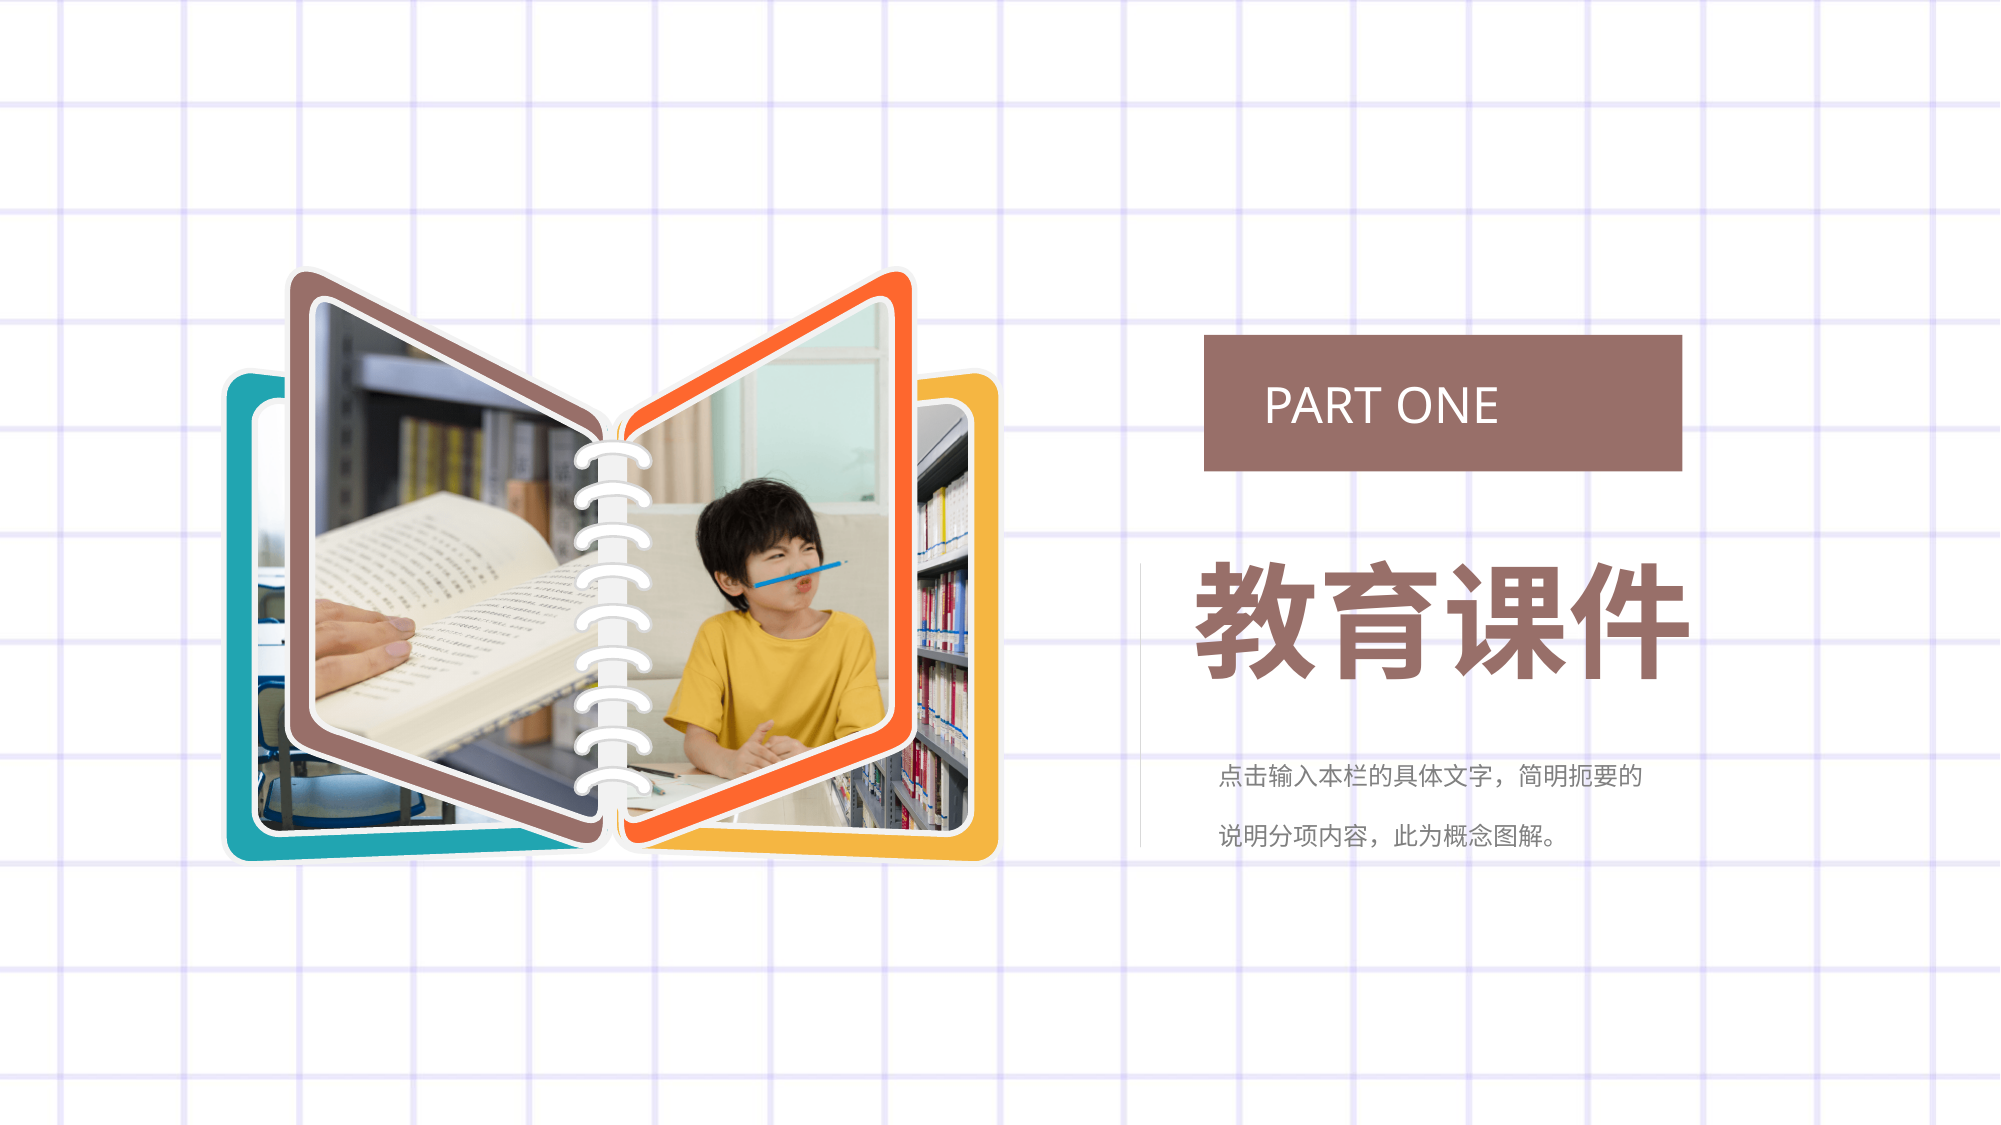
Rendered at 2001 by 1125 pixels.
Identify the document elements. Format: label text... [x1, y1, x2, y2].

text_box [223, 260, 1002, 865]
text_box [1203, 334, 1683, 472]
text_box PART ONE [1248, 361, 1620, 445]
text_box 点击输入本栏的具体文字，简明扼要的说明分项内容，此为概念图解。 [1204, 718, 1683, 864]
text_box 教育课件 [1178, 536, 1756, 702]
picture [0, 0, 2001, 1125]
